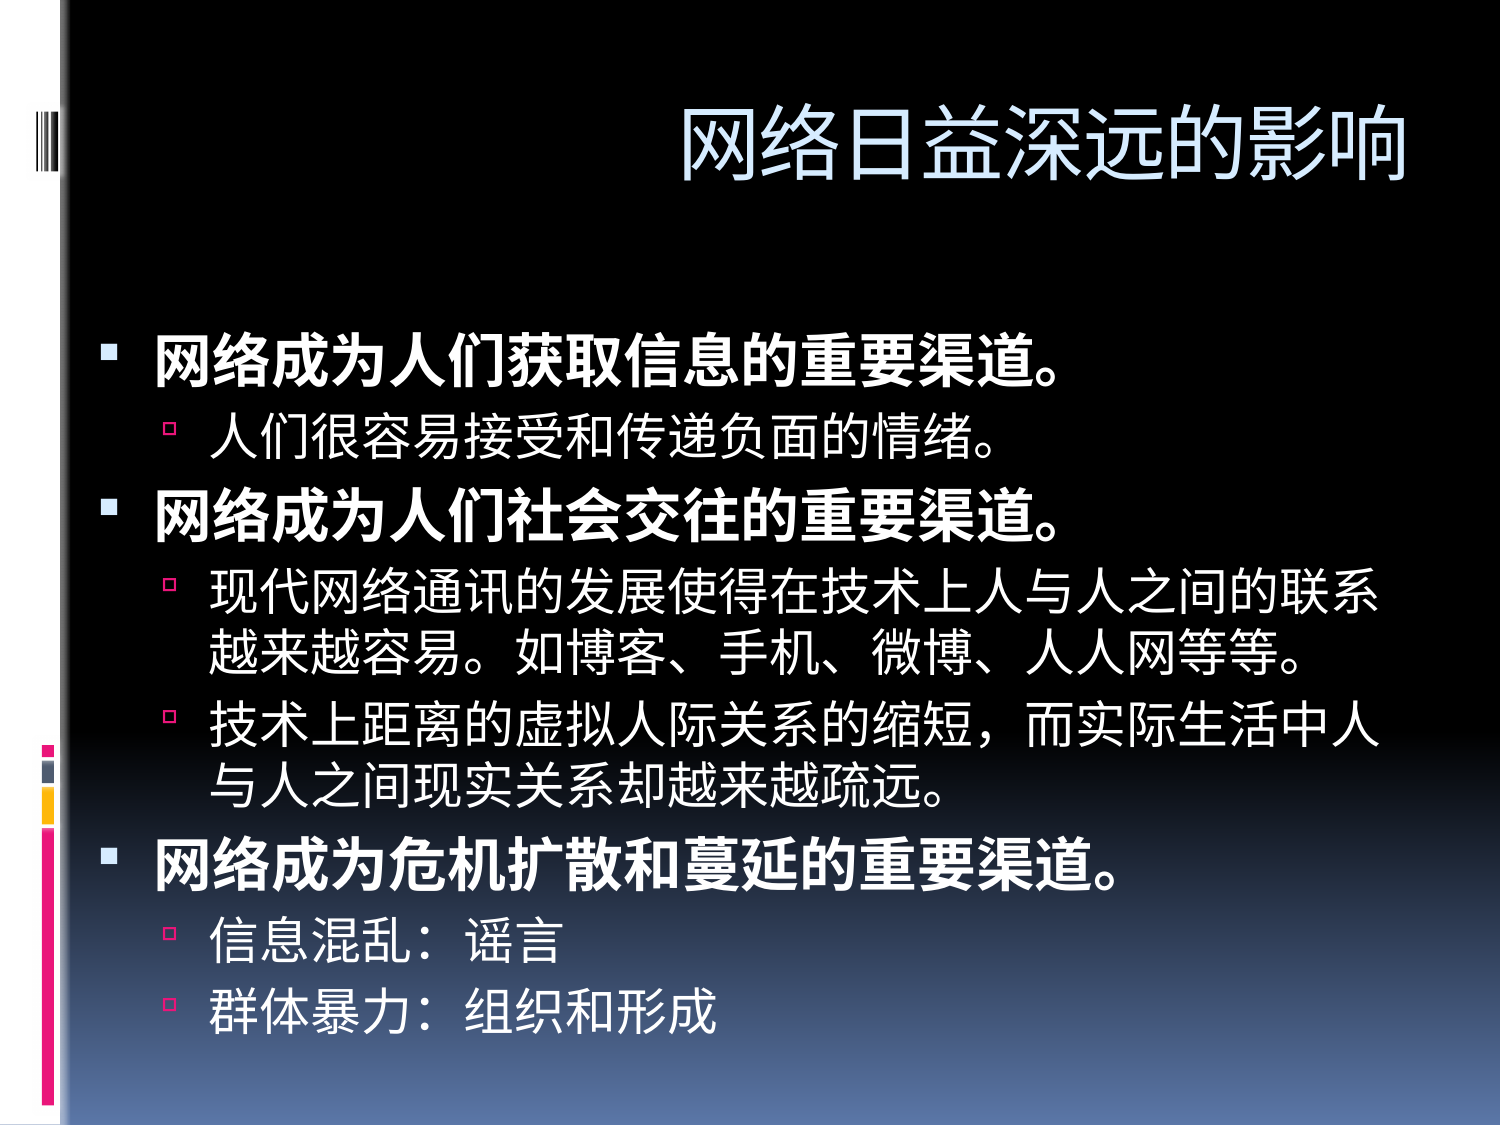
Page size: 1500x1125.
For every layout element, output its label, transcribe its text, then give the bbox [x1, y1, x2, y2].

list 网络成为人们获取信息的重要渠道。 人们很容易接受和传递负面的情绪。 网络成为人们社会交往的重要渠道。 现代网络通讯的发展使得在技术上人与人之间的联系越来越容易。如博客、手机、微博、人人网等等。 技术上距离的虚拟人际关系的缩短，而实际生活中人与人之间现实关系却越来越疏远。 网络成为危机扩散和蔓延的重要渠道。 信息混乱：谣言 群体暴力：组织和形成 [70, 316, 1421, 1059]
title 网络日益深远的影响 [150, 83, 1425, 234]
